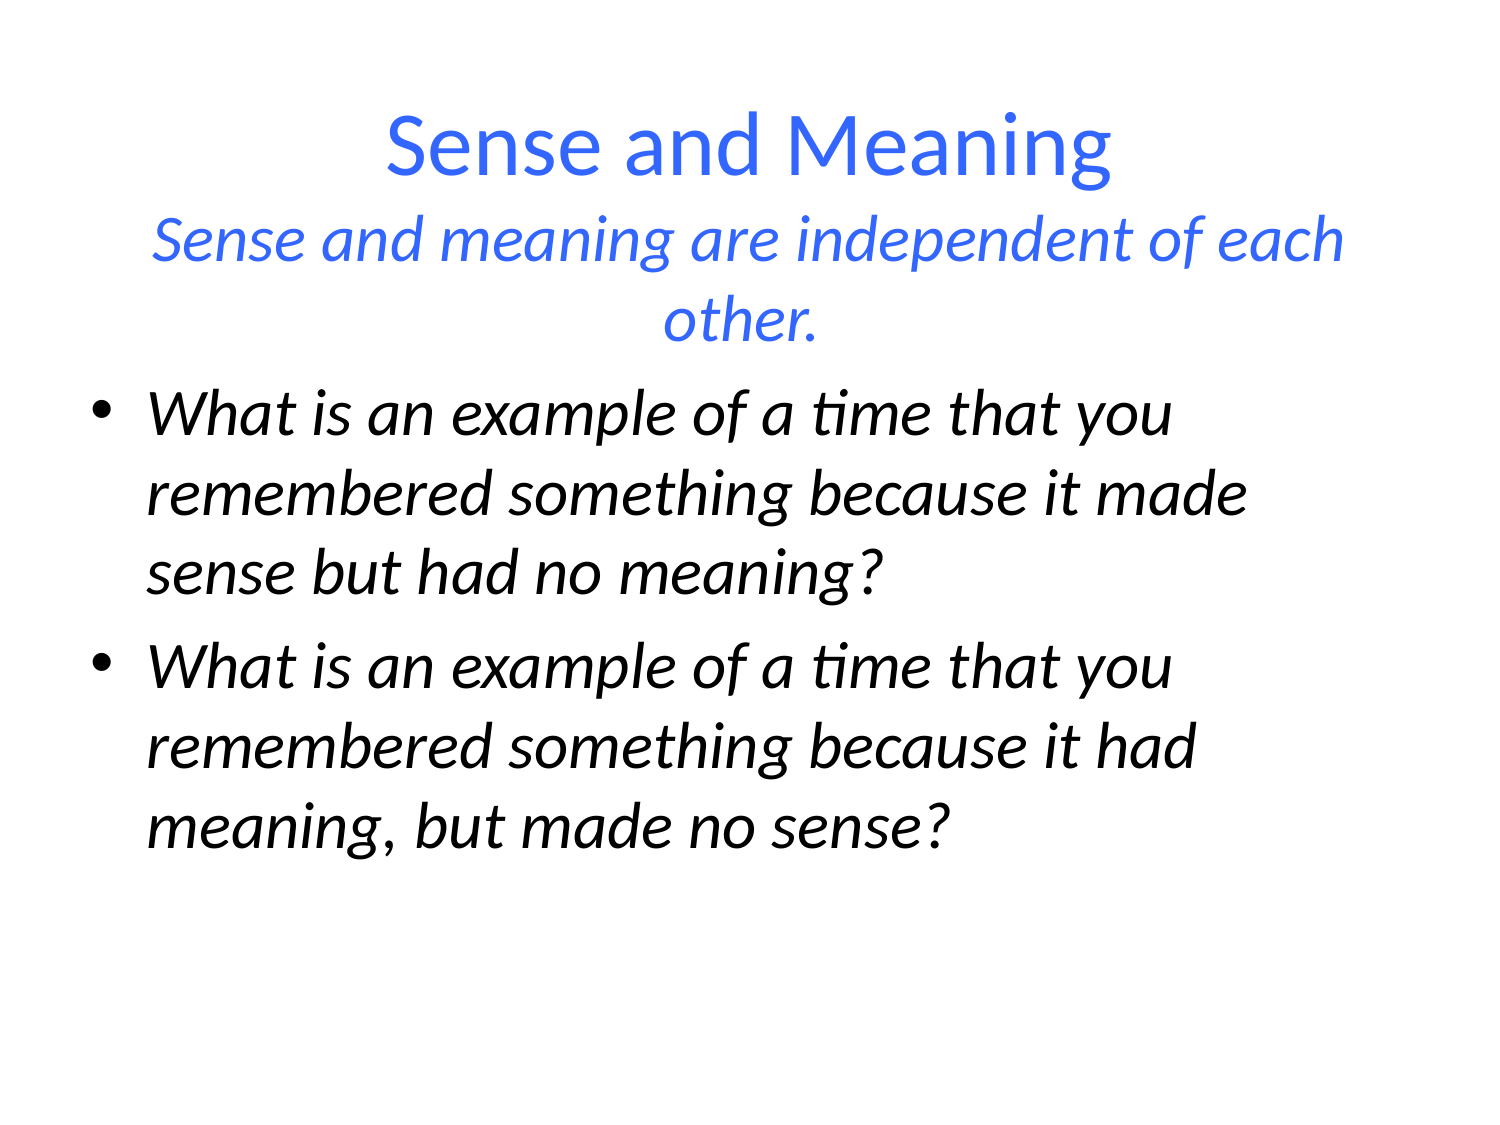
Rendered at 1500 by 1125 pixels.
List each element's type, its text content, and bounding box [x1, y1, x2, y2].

list Sense and meaning are independent of each other. What is an example of a time that you remembered something because it made sense but had no meaning? What is an example of a time that you remembered something because it had meaning, but made no sense? [75, 187, 1425, 1005]
title Sense and Meaning [75, 45, 1425, 187]
